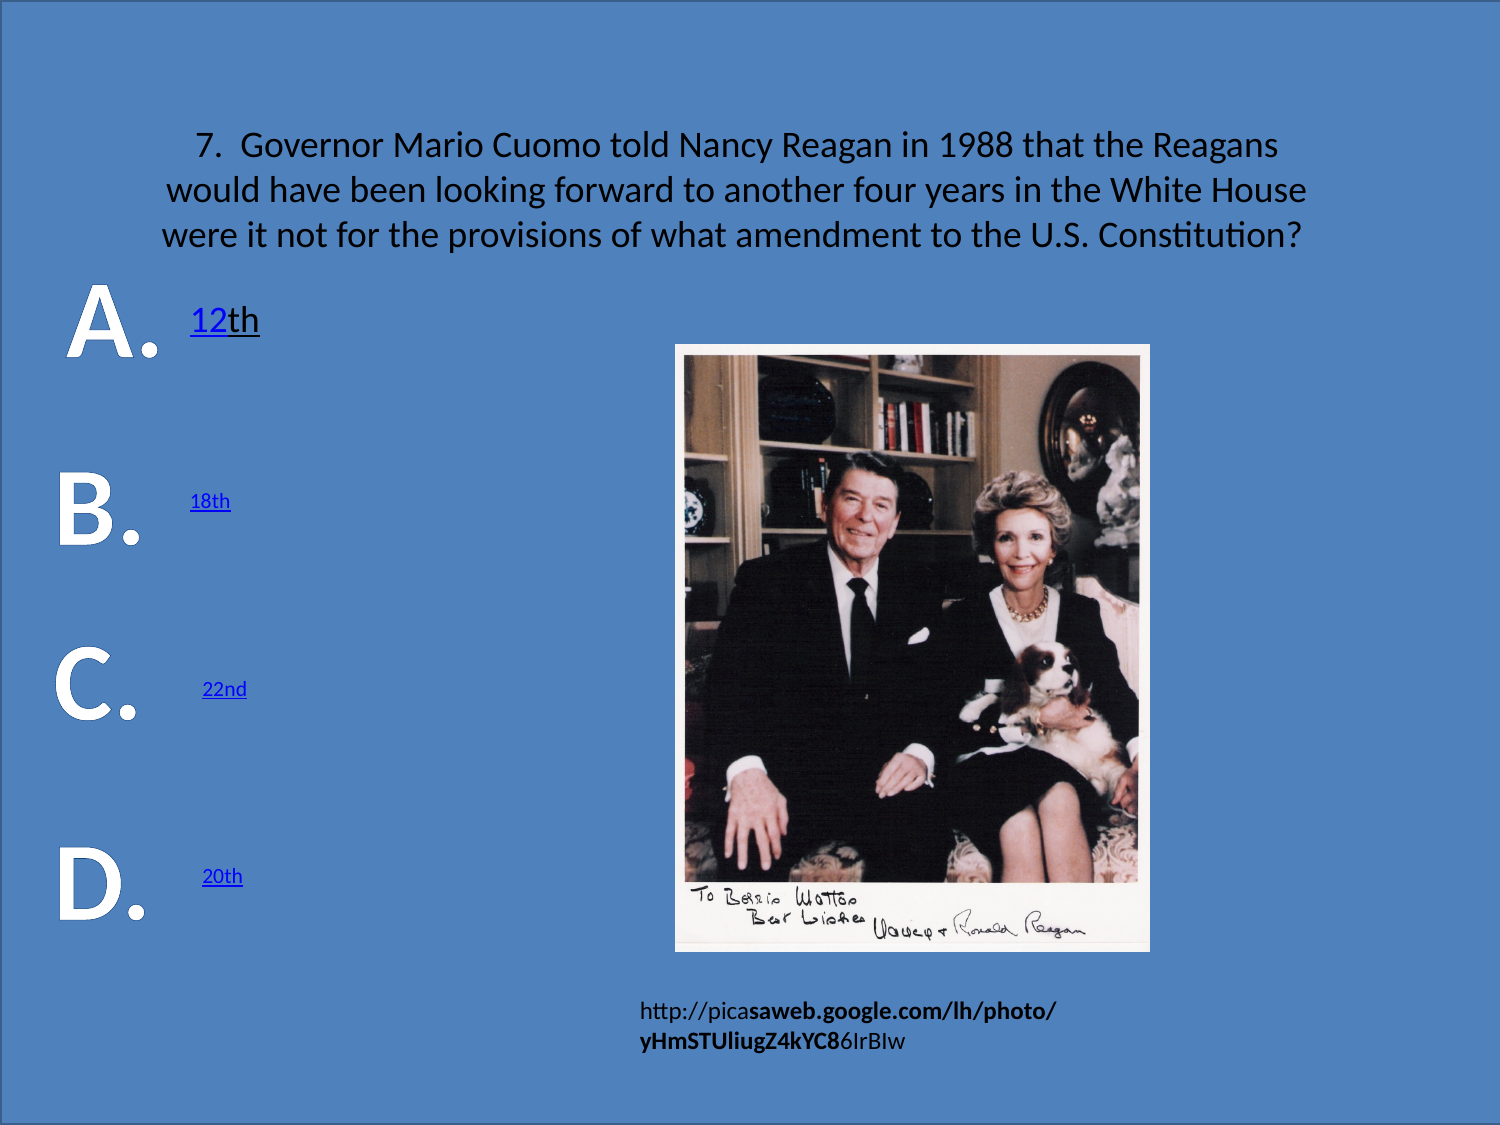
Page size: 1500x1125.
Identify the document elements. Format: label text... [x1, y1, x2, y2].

text_box [0, 0, 1500, 1125]
text_box http://picasaweb.google.com/lh/photo/yHmSTUliugZ4kYC86IrBIw [624, 987, 1175, 1063]
text_box 20th [187, 849, 670, 955]
text_box A. [50, 237, 180, 388]
text_box C. [37, 599, 158, 750]
text_box 12th [174, 287, 725, 348]
text_box B. [37, 424, 162, 575]
text_box 7. Governor Mario Cuomo told Nancy Reagan in 1988 that the Reagans would have been looking forward to another four years in the White House were it not for the provisions of what amendment to the U.S. Constitution? [137, 112, 1338, 308]
text_box 18th [174, 474, 669, 580]
picture [674, 344, 1150, 952]
text_box D. [37, 799, 167, 950]
text_box 22nd [187, 662, 669, 768]
